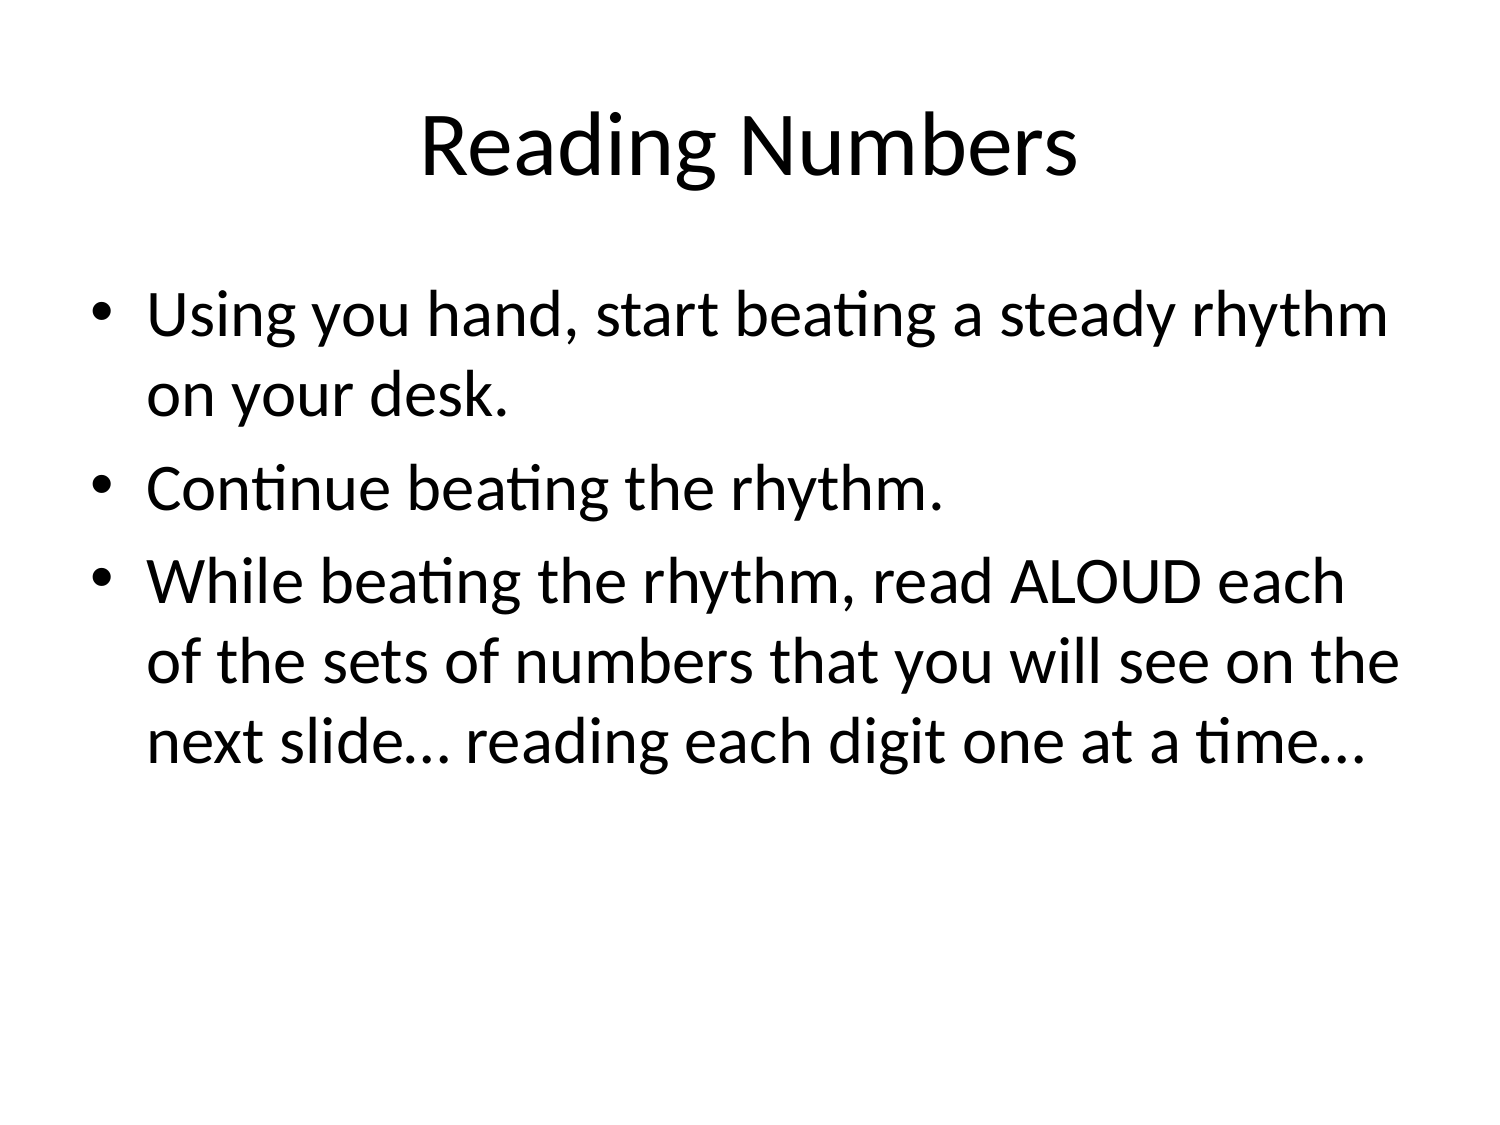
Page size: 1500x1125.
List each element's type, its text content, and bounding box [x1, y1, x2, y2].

title Reading Numbers [75, 45, 1425, 233]
list Using you hand, start beating a steady rhythm on your desk. Continue beating the rhythm. While beating the rhythm, read ALOUD each of the sets of numbers that you will see on the next slide… reading each digit one at a time… [75, 262, 1425, 1005]
